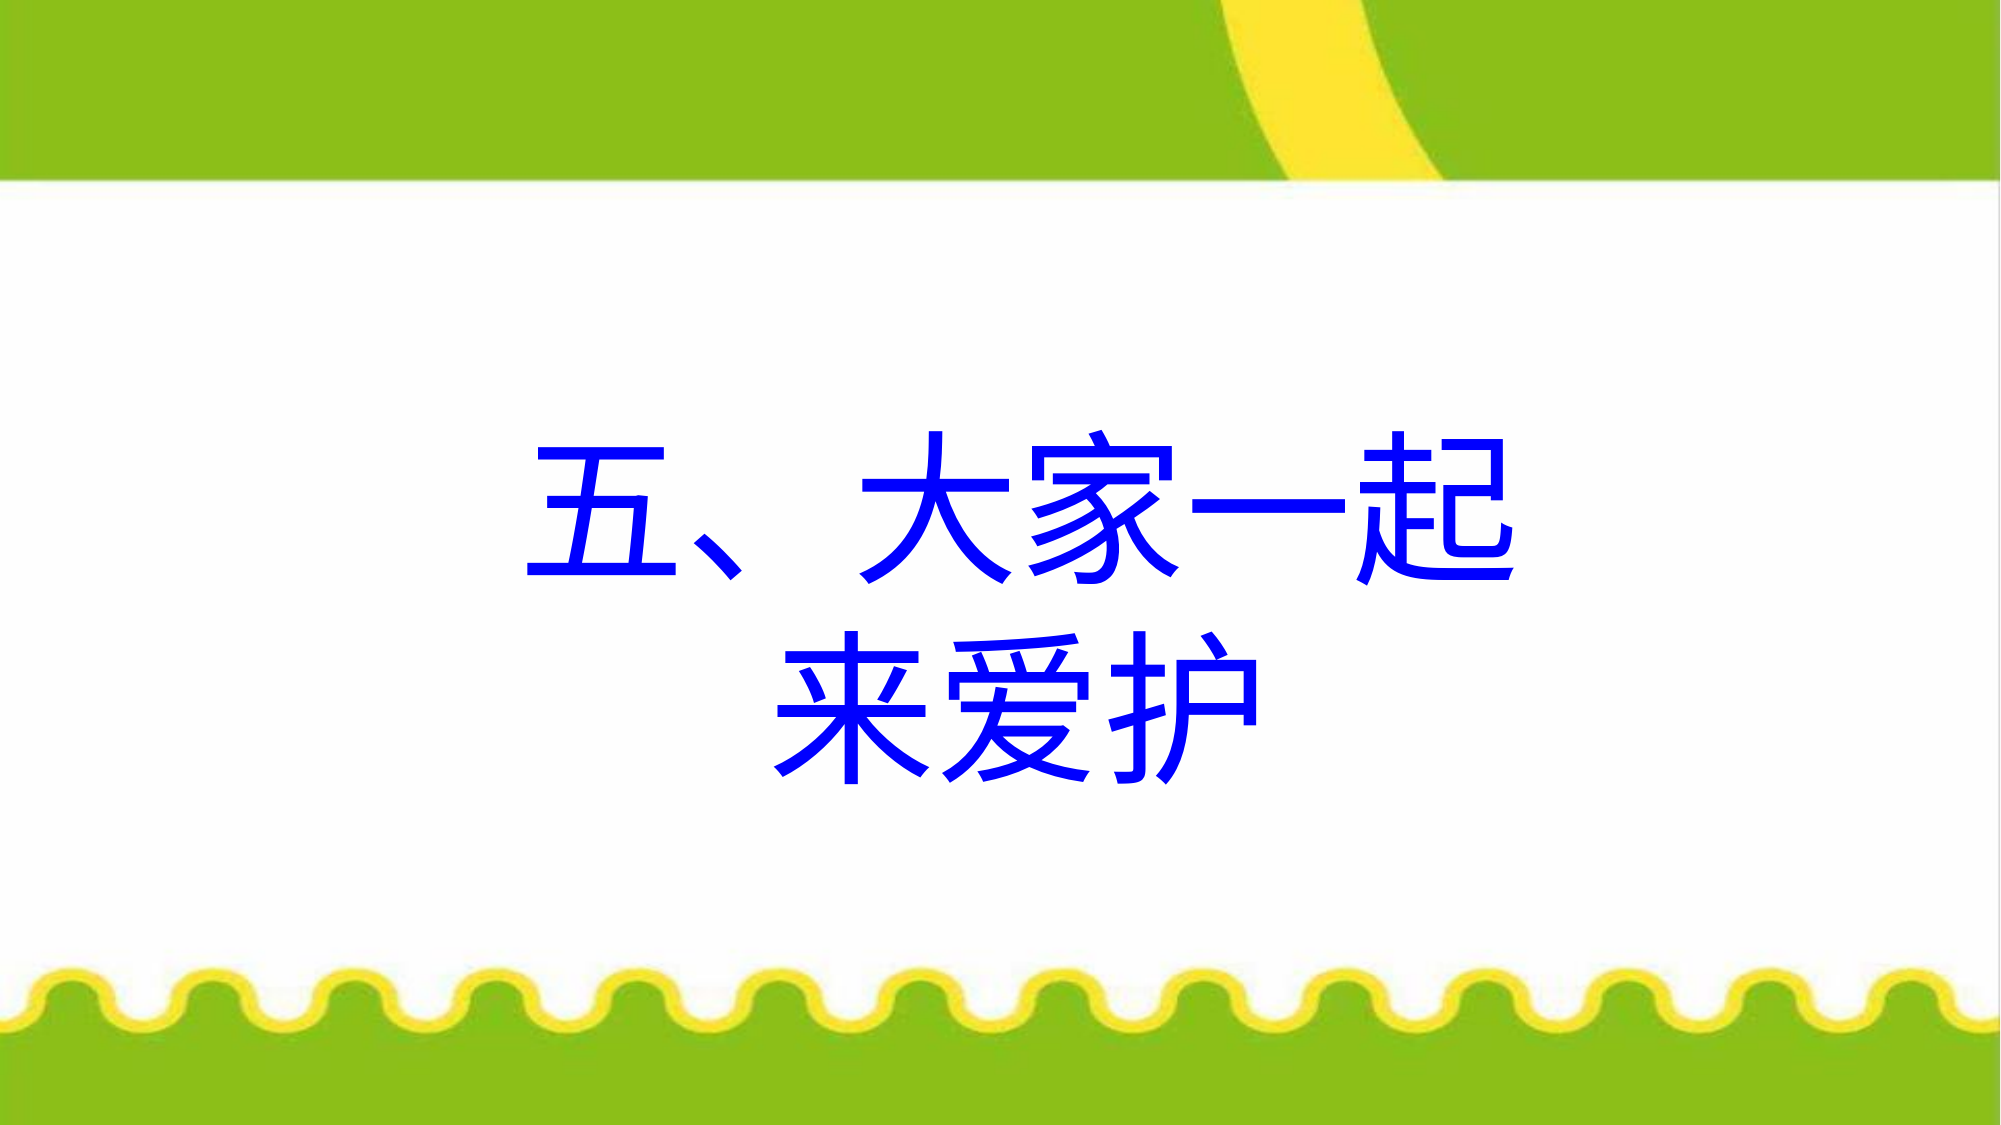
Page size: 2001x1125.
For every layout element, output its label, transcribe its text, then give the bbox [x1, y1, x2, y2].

picture [0, 0, 2001, 1125]
text_box 五、大家一起来爱护 [444, 397, 1594, 812]
